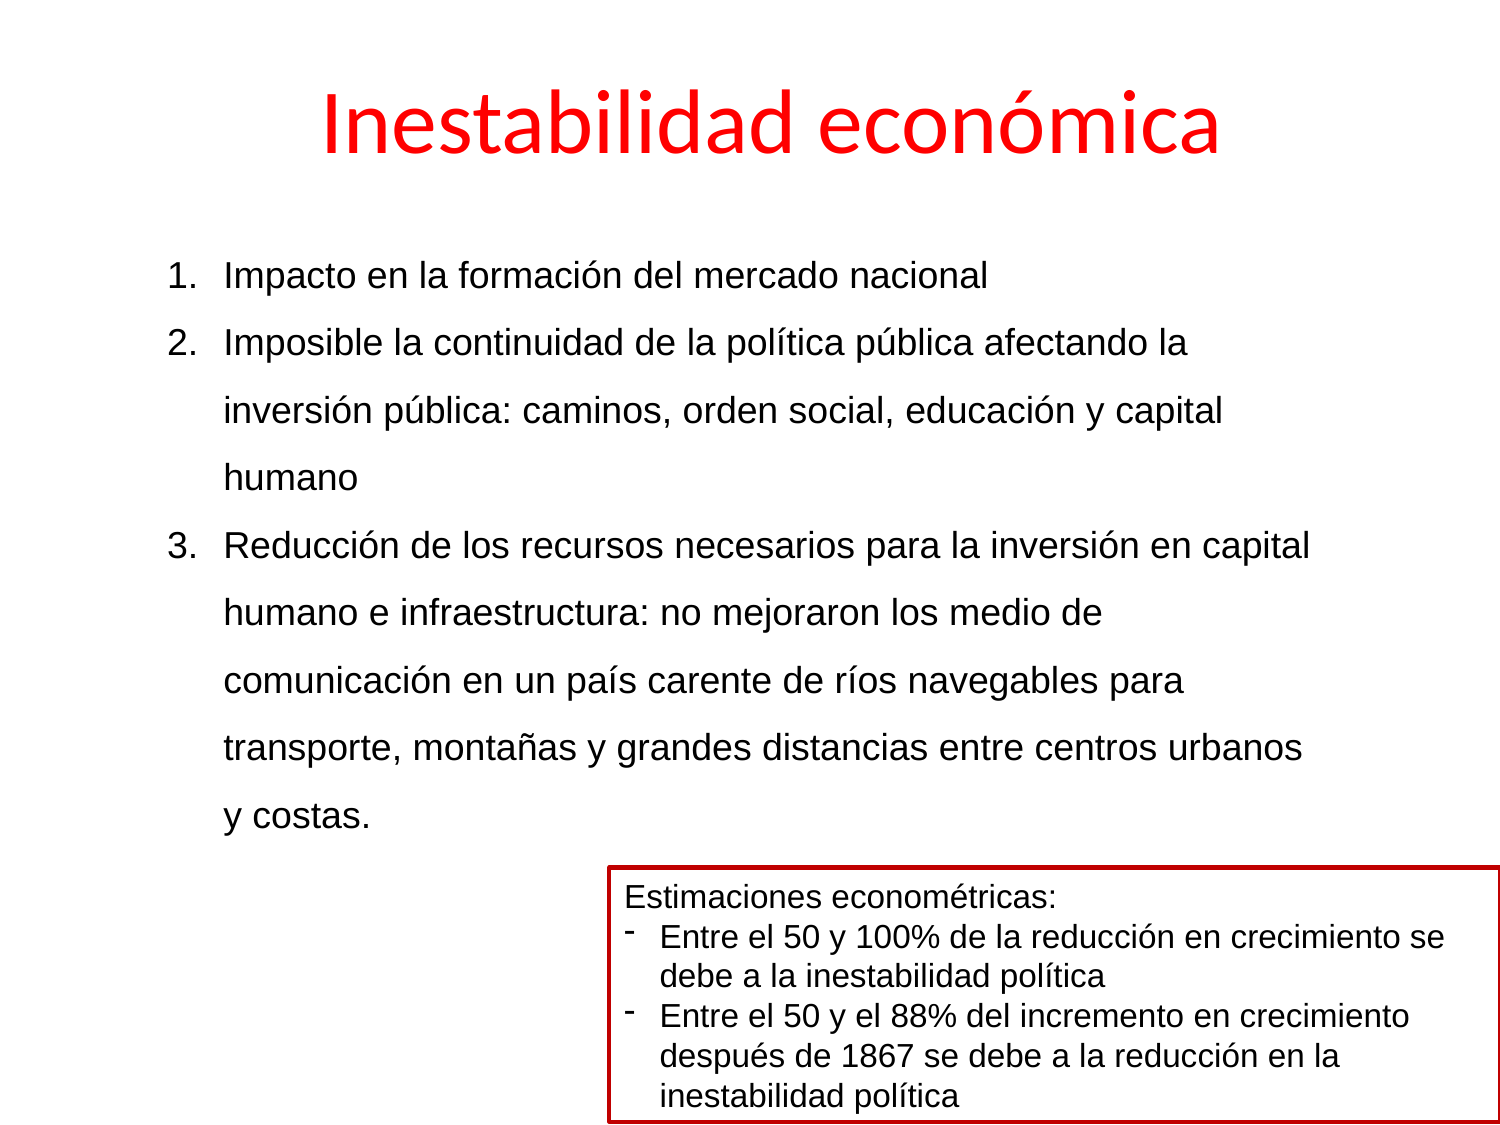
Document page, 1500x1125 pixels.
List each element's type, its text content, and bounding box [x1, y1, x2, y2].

text_box Estimaciones econométricas: Entre el 50 y 100% de la reducción en crecimiento se debe a la inestabilidad política Entre el 50 y el 88% del incremento en crecimiento después de 1867 se debe a la reducción en la inestabilidad política [609, 867, 1500, 1122]
title Inestabilidad económica [58, 23, 1466, 212]
text_box Impacto en la formación del mercado nacional Imposible la continuidad de la política pública afectando la inversión pública: caminos, orden social, educación y capital humano Reducción de los recursos necesarios para la inversión en capital humano e infraestructura: no mejoraron los medio de comunicación en un país carente de ríos navegables para transporte, montañas y grandes distancias entre centros urbanos y costas. [152, 175, 1336, 844]
